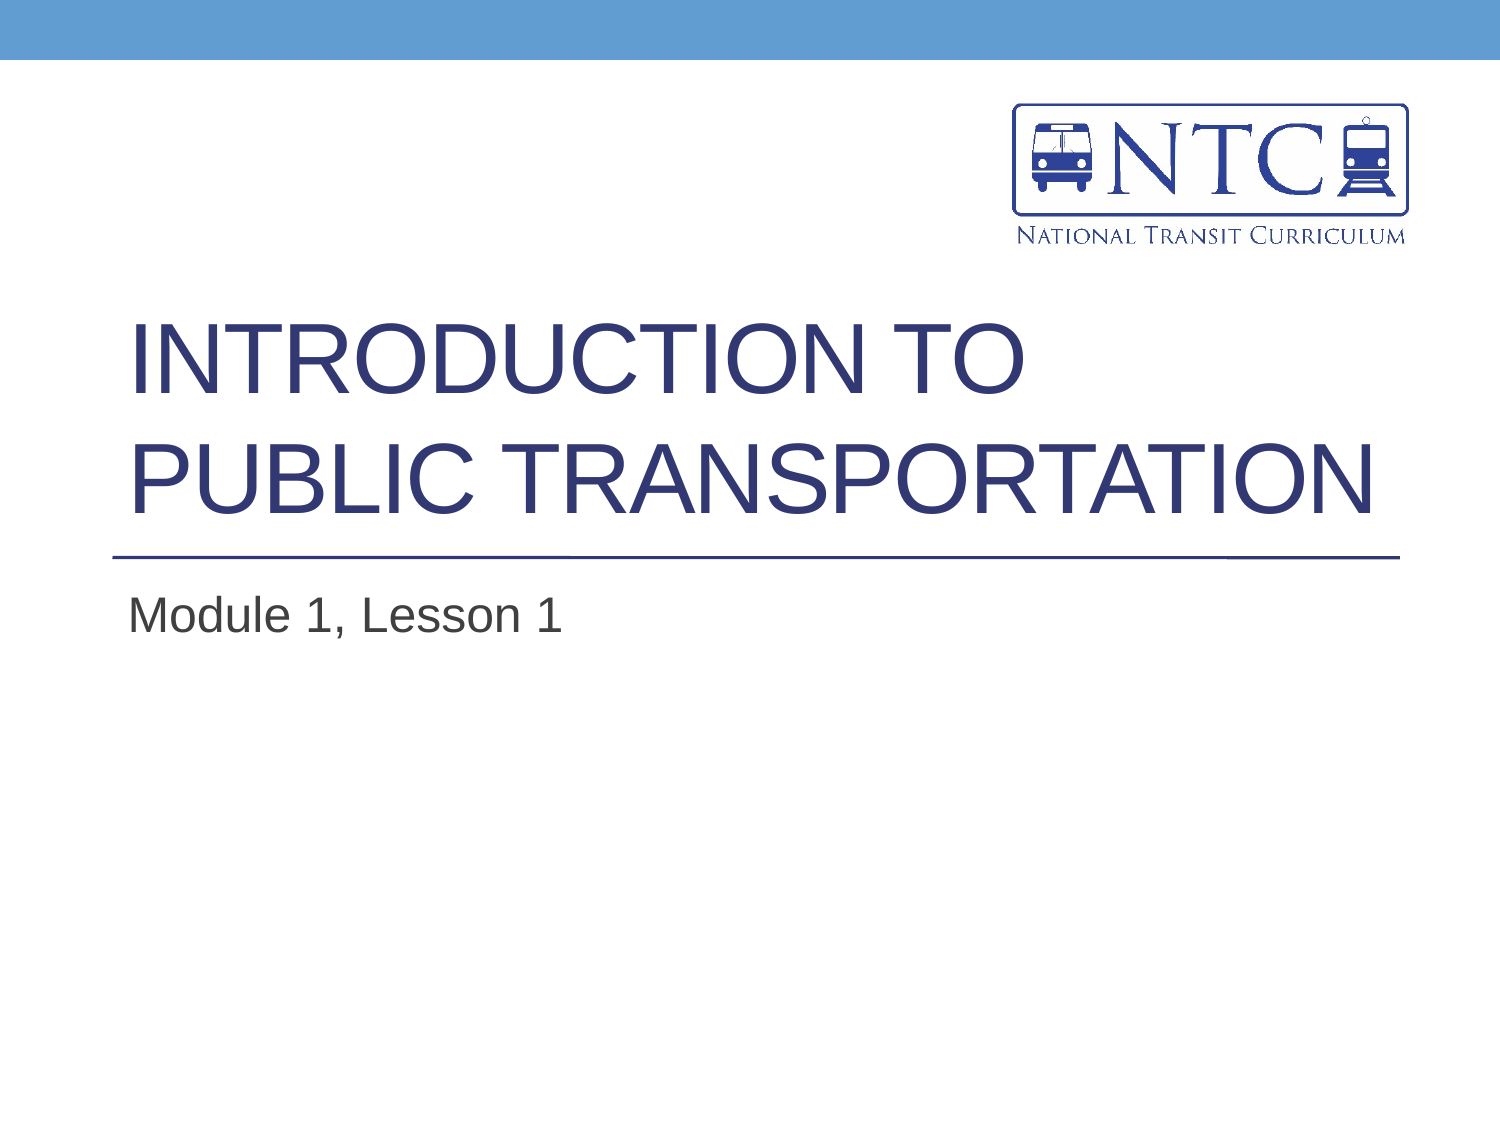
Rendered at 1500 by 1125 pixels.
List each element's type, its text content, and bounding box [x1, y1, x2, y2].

subtitle Module 1, Lesson 1 [112, 575, 1163, 863]
picture [1012, 99, 1409, 250]
title Introduction to Public Transportation [112, 224, 1400, 542]
